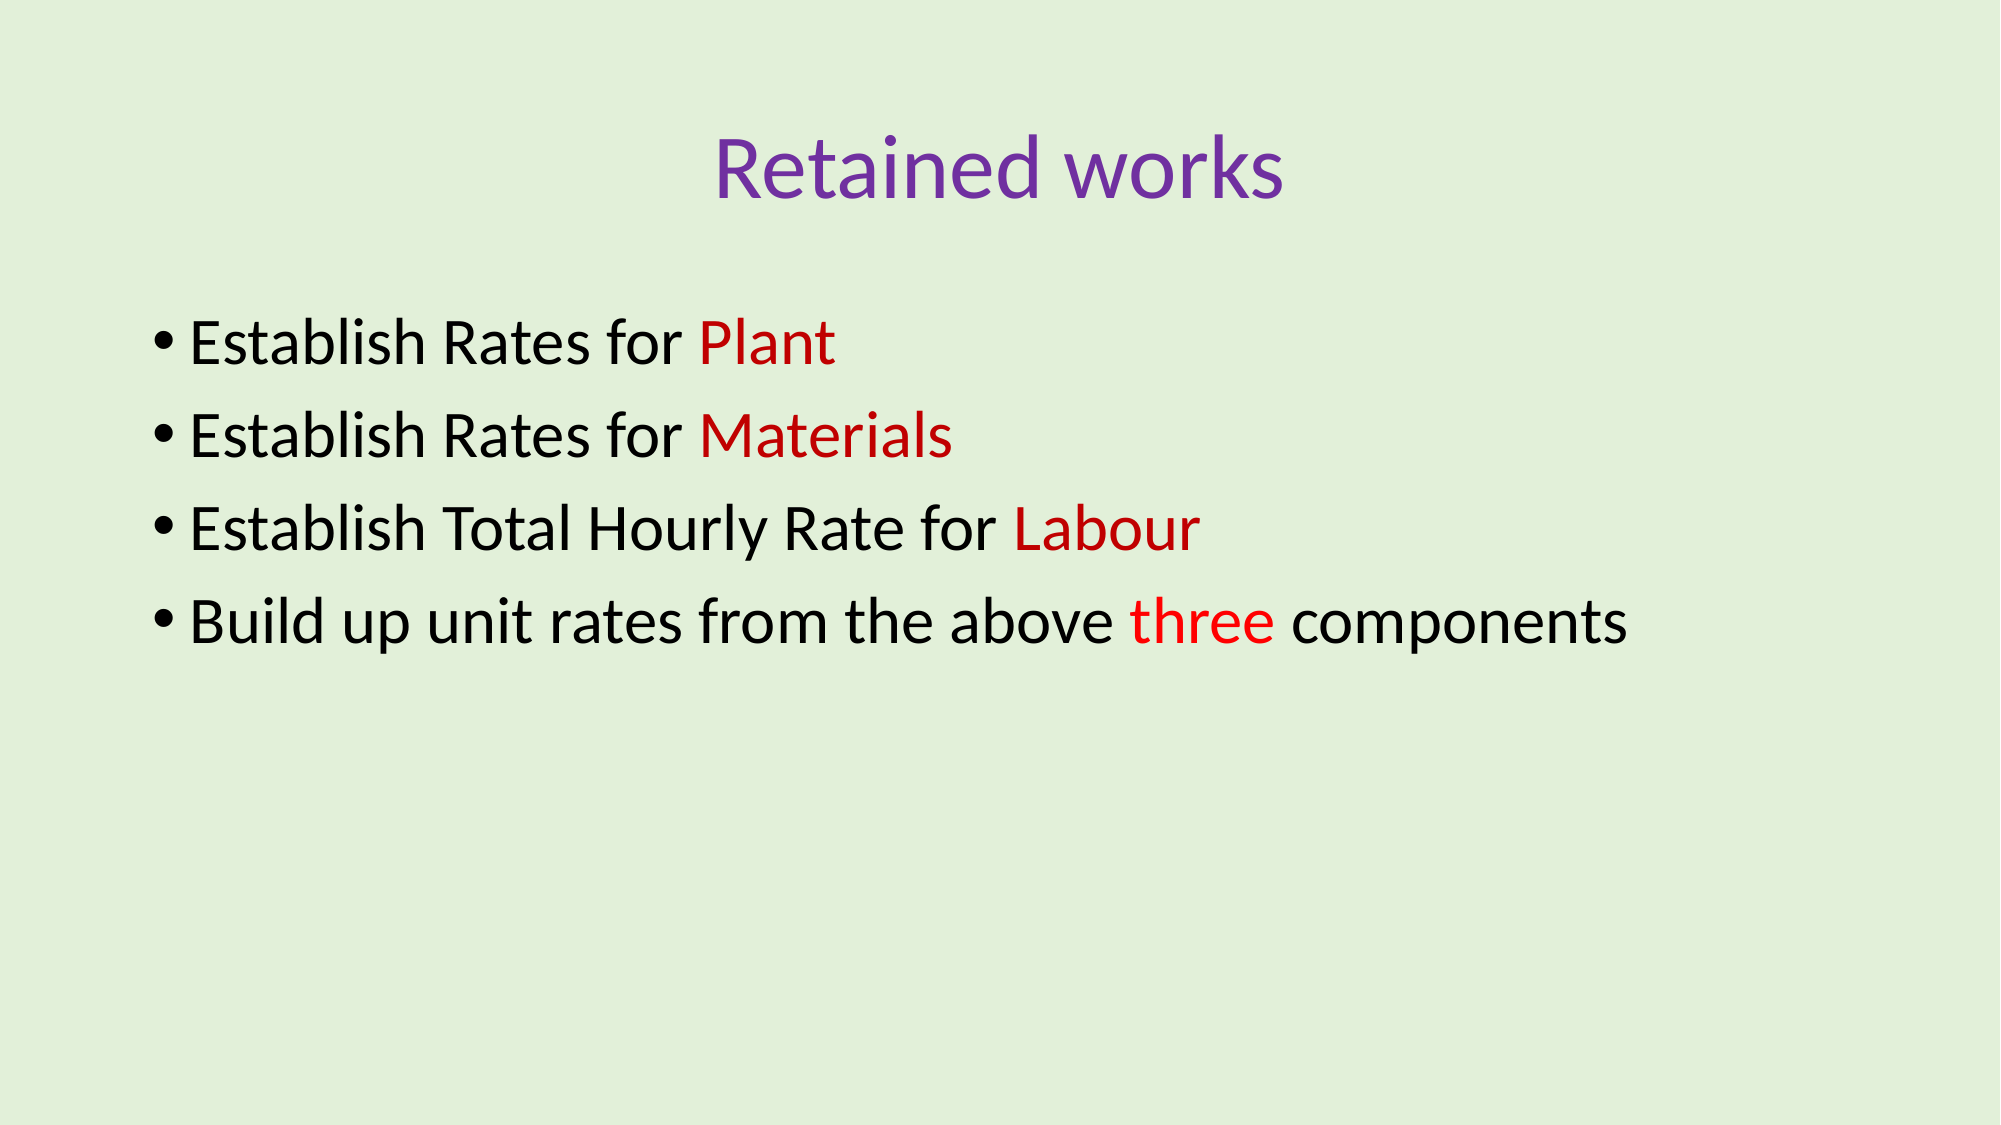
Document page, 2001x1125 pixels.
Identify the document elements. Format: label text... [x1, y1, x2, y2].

list Establish Rates for Plant Establish Rates for Materials Establish Total Hourly Rate for Labour Build up unit rates from the above three components [137, 299, 1863, 1014]
title Retained works [137, 59, 1863, 278]
